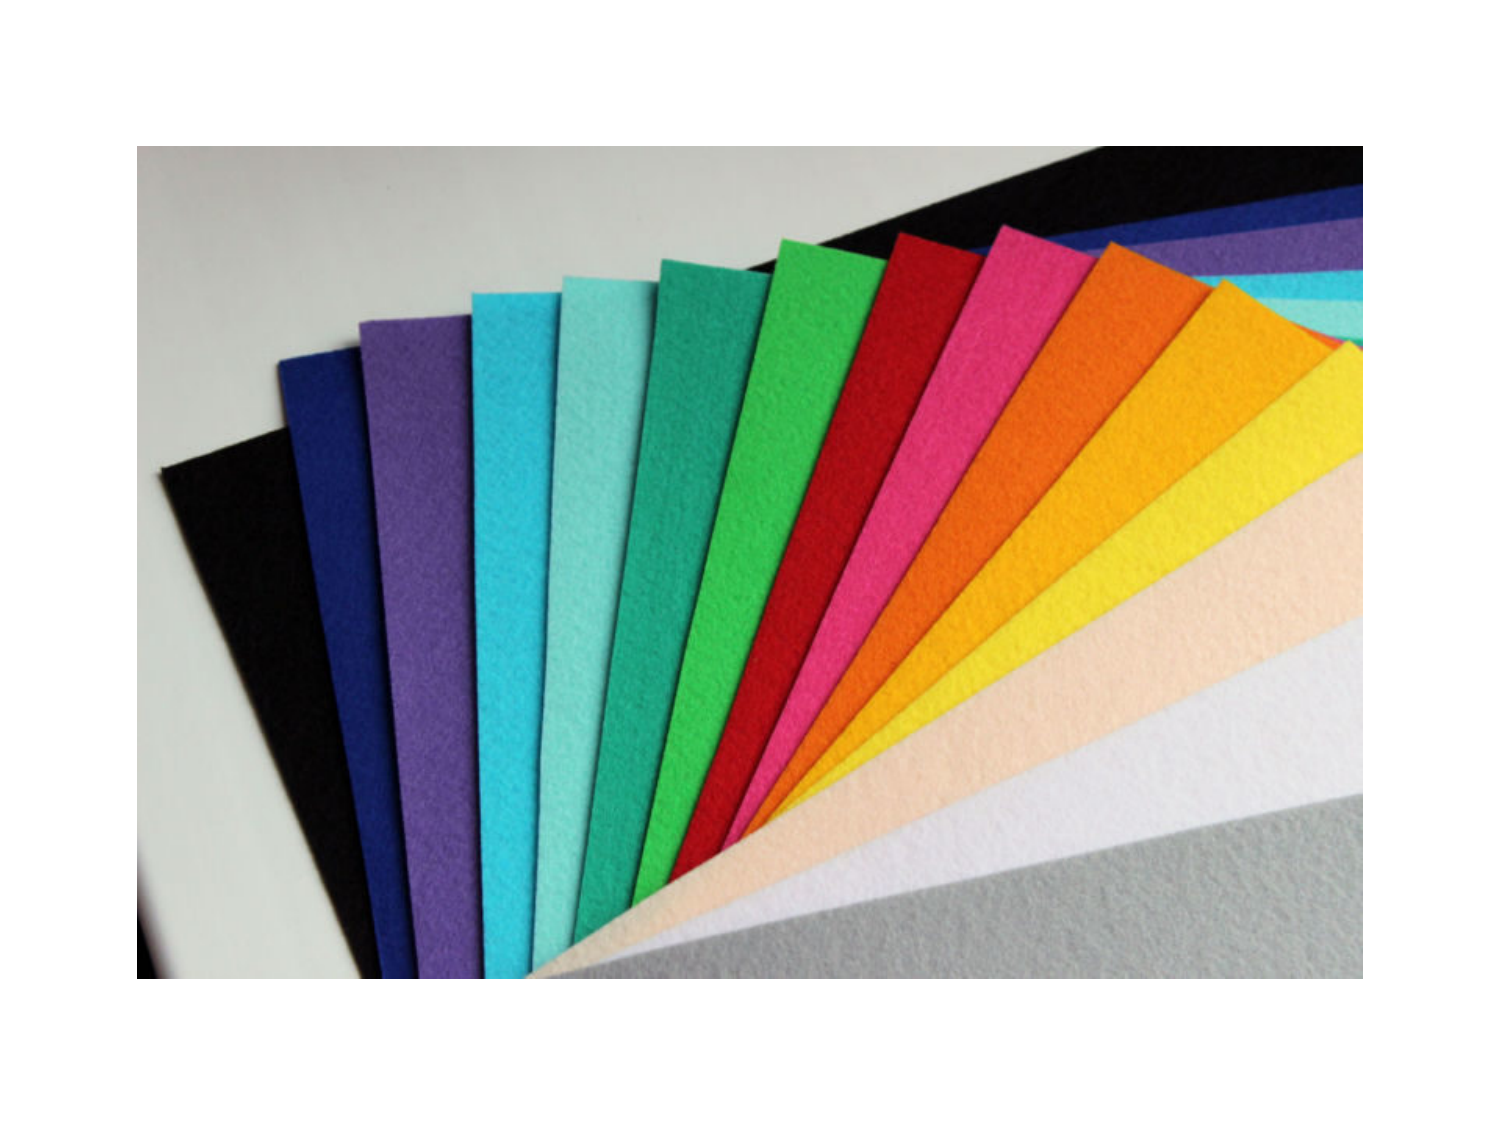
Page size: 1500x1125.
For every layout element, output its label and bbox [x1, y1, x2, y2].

picture [137, 145, 1363, 980]
